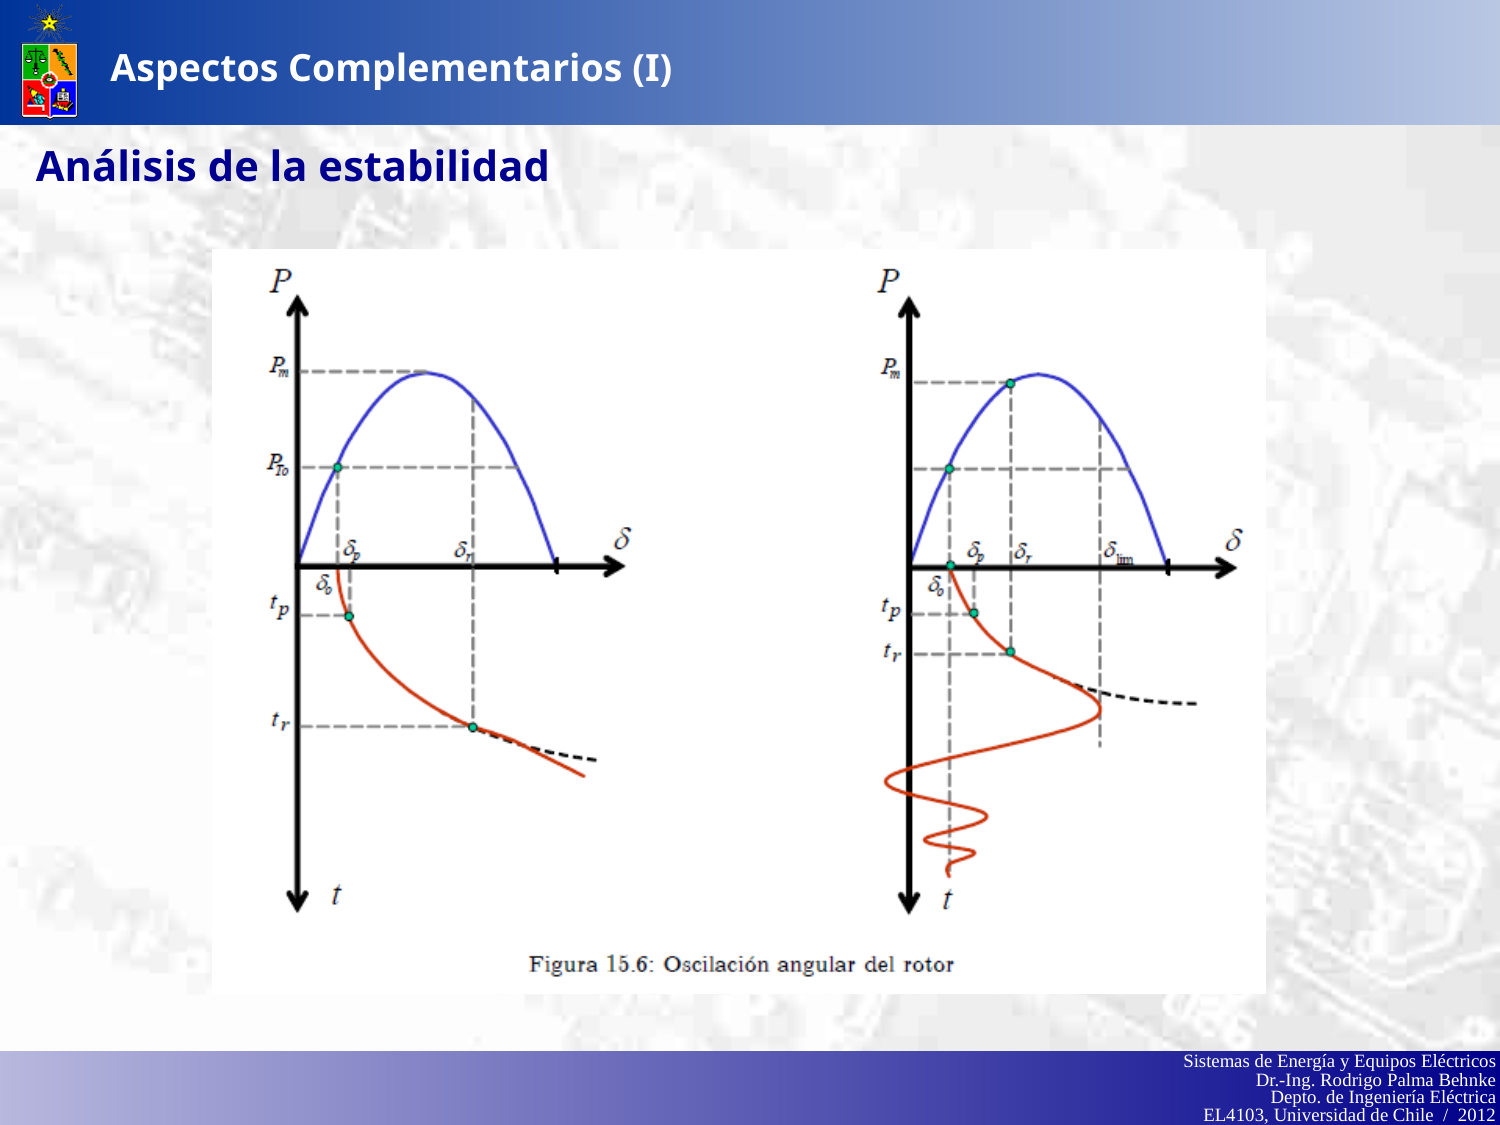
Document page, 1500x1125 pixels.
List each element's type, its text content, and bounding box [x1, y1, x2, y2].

text_box Aspectos Complementarios (I) [95, 36, 1365, 97]
picture [0, 125, 1500, 1051]
picture [10, 0, 89, 124]
text_box Análisis de la estabilidad [21, 141, 566, 233]
